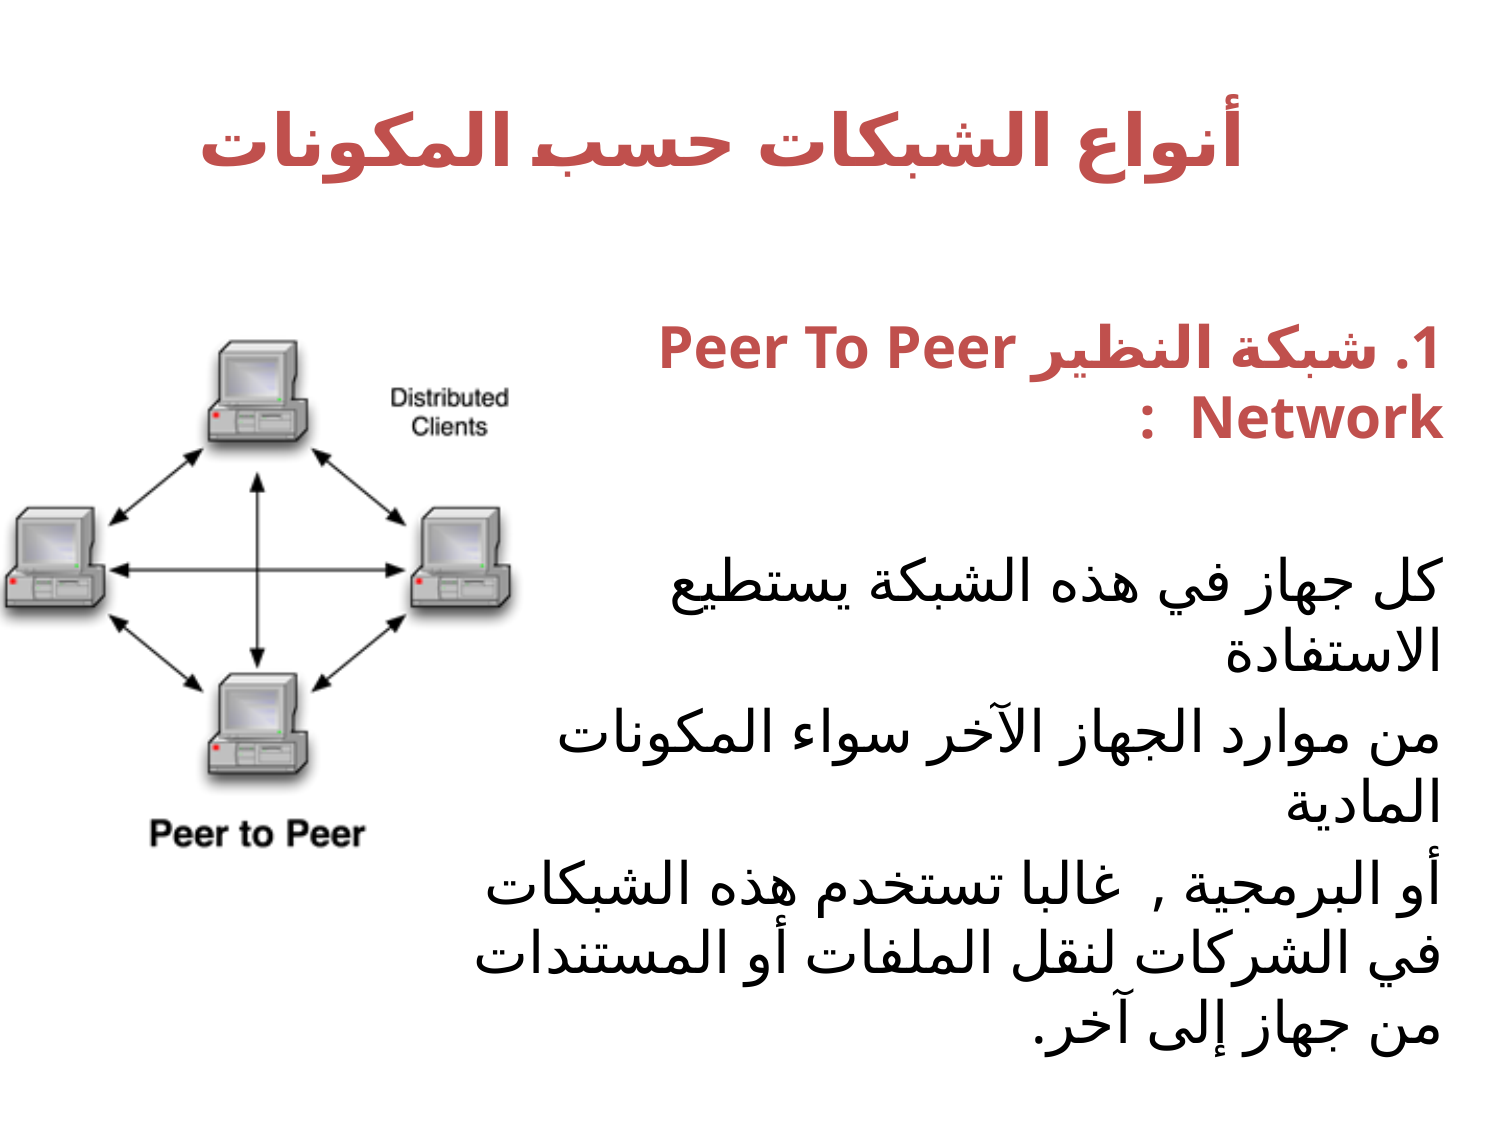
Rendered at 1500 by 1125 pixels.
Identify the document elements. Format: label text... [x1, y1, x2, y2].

list 1. شبكة النظير Peer To Peer Network : كل جهاز في هذه الشبكة يستطيع الاستفادة من موارد الجهاز الآخر سواء المكونات المادية أو البرمجية , غالبا تستخدم هذه الشبكات في الشركات لنقل الملفات أو المستندات من جهاز إلى آخر. [454, 302, 1459, 1099]
picture [0, 290, 533, 855]
title أنواع الشبكات حسب المكونات [100, 54, 1326, 220]
